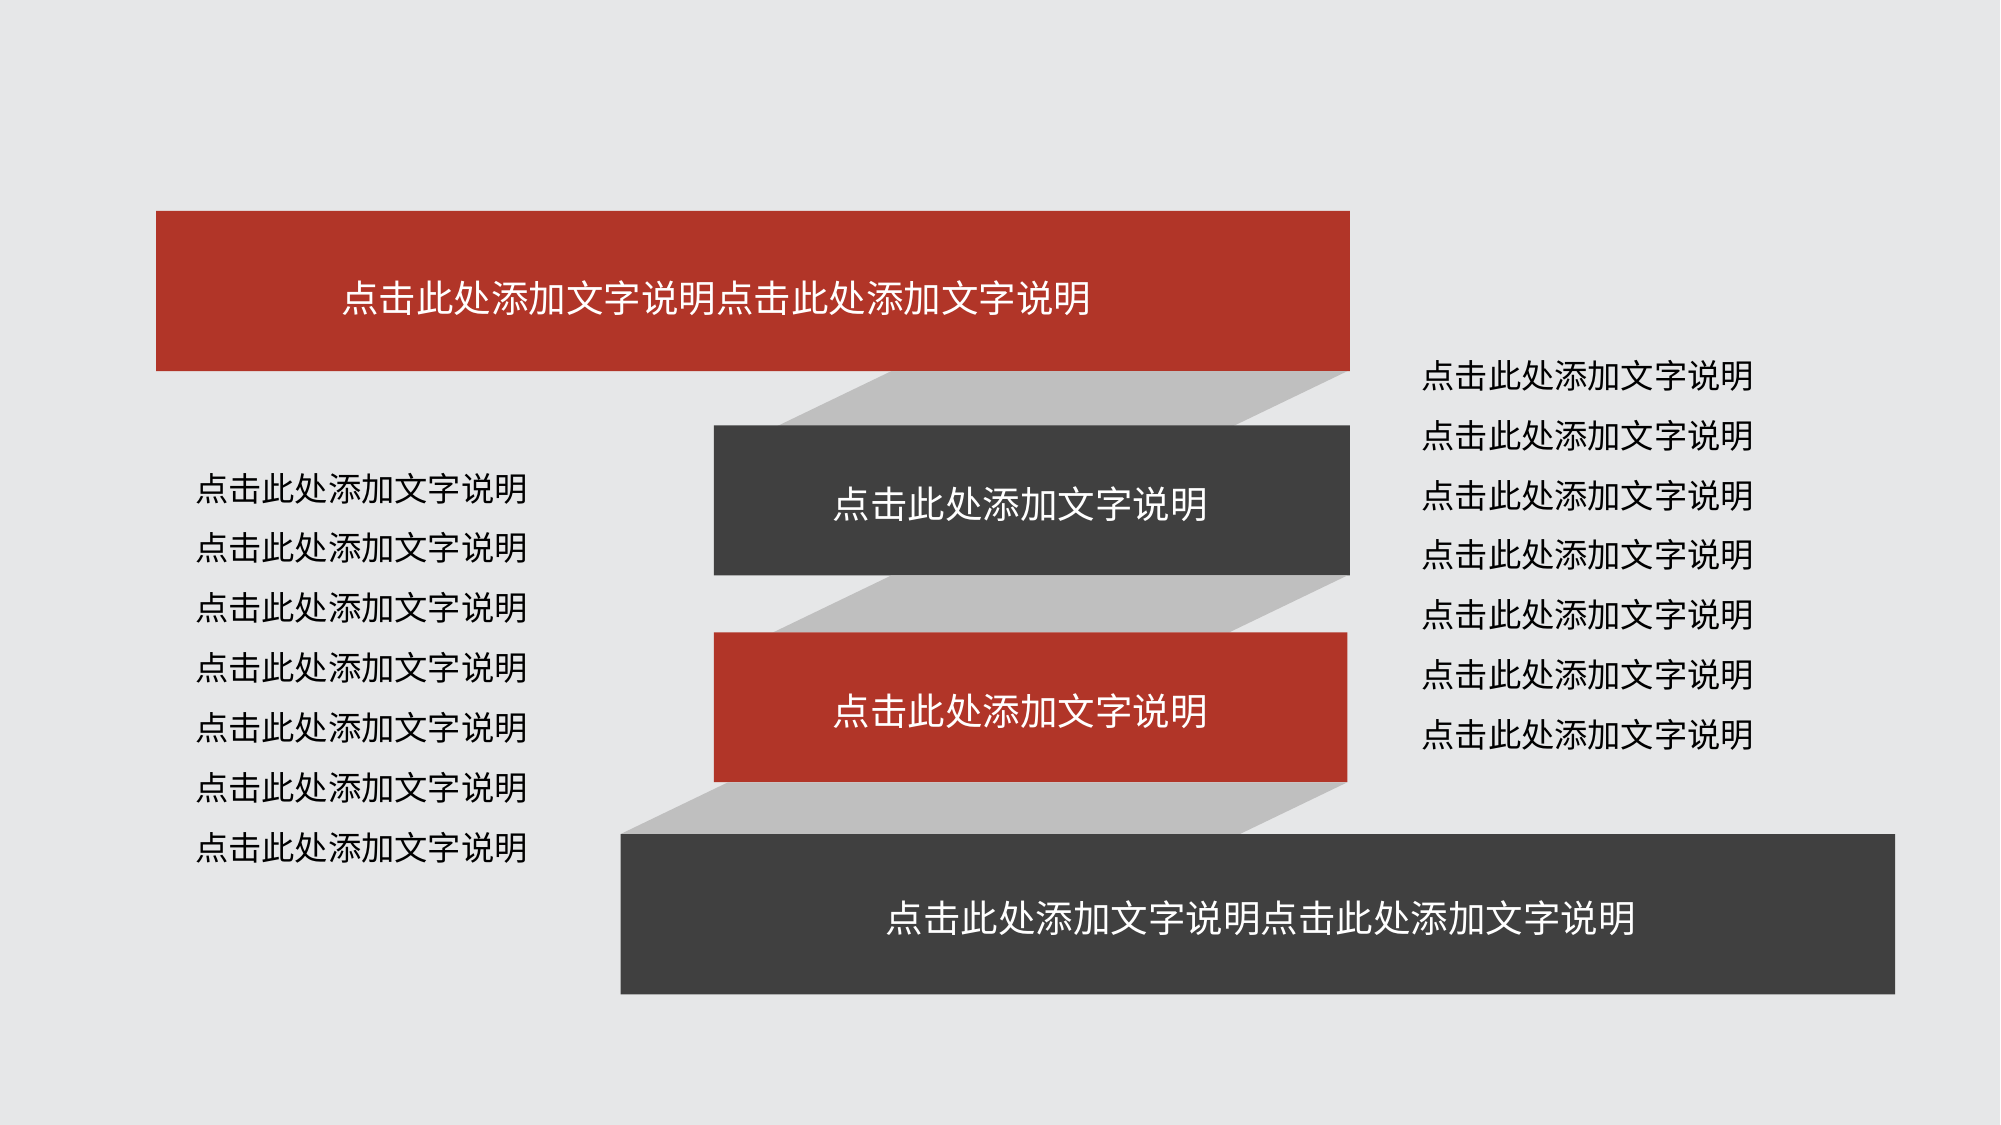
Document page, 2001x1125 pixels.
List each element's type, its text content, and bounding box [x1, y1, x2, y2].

text_box 点击此处添加文字说明 点击此处添加文字说明 点击此处添加文字说明 点击此处添加文字说明 点击此处添加文字说明 点击此处添加文字说明 点击此处添加文字说明 [1406, 327, 1825, 762]
text_box [713, 424, 1351, 576]
text_box [779, 370, 1348, 424]
text_box [620, 833, 1896, 995]
text_box 点击此处添加文字说明 点击此处添加文字说明 点击此处添加文字说明 点击此处添加文字说明 点击此处添加文字说明 点击此处添加文字说明 点击此处添加文字说明 [180, 440, 599, 875]
text_box 点击此处添加文字说明点击此处添加文字说明 [326, 267, 1146, 327]
text_box [155, 210, 1351, 372]
text_box 点击此处添加文字说明点击此处添加文字说明 [870, 887, 1691, 947]
text_box 点击此处添加文字说明 [800, 473, 1240, 534]
text_box [620, 781, 1348, 833]
text_box [713, 631, 1348, 783]
text_box 点击此处添加文字说明 [800, 680, 1240, 741]
text_box [773, 574, 1348, 631]
